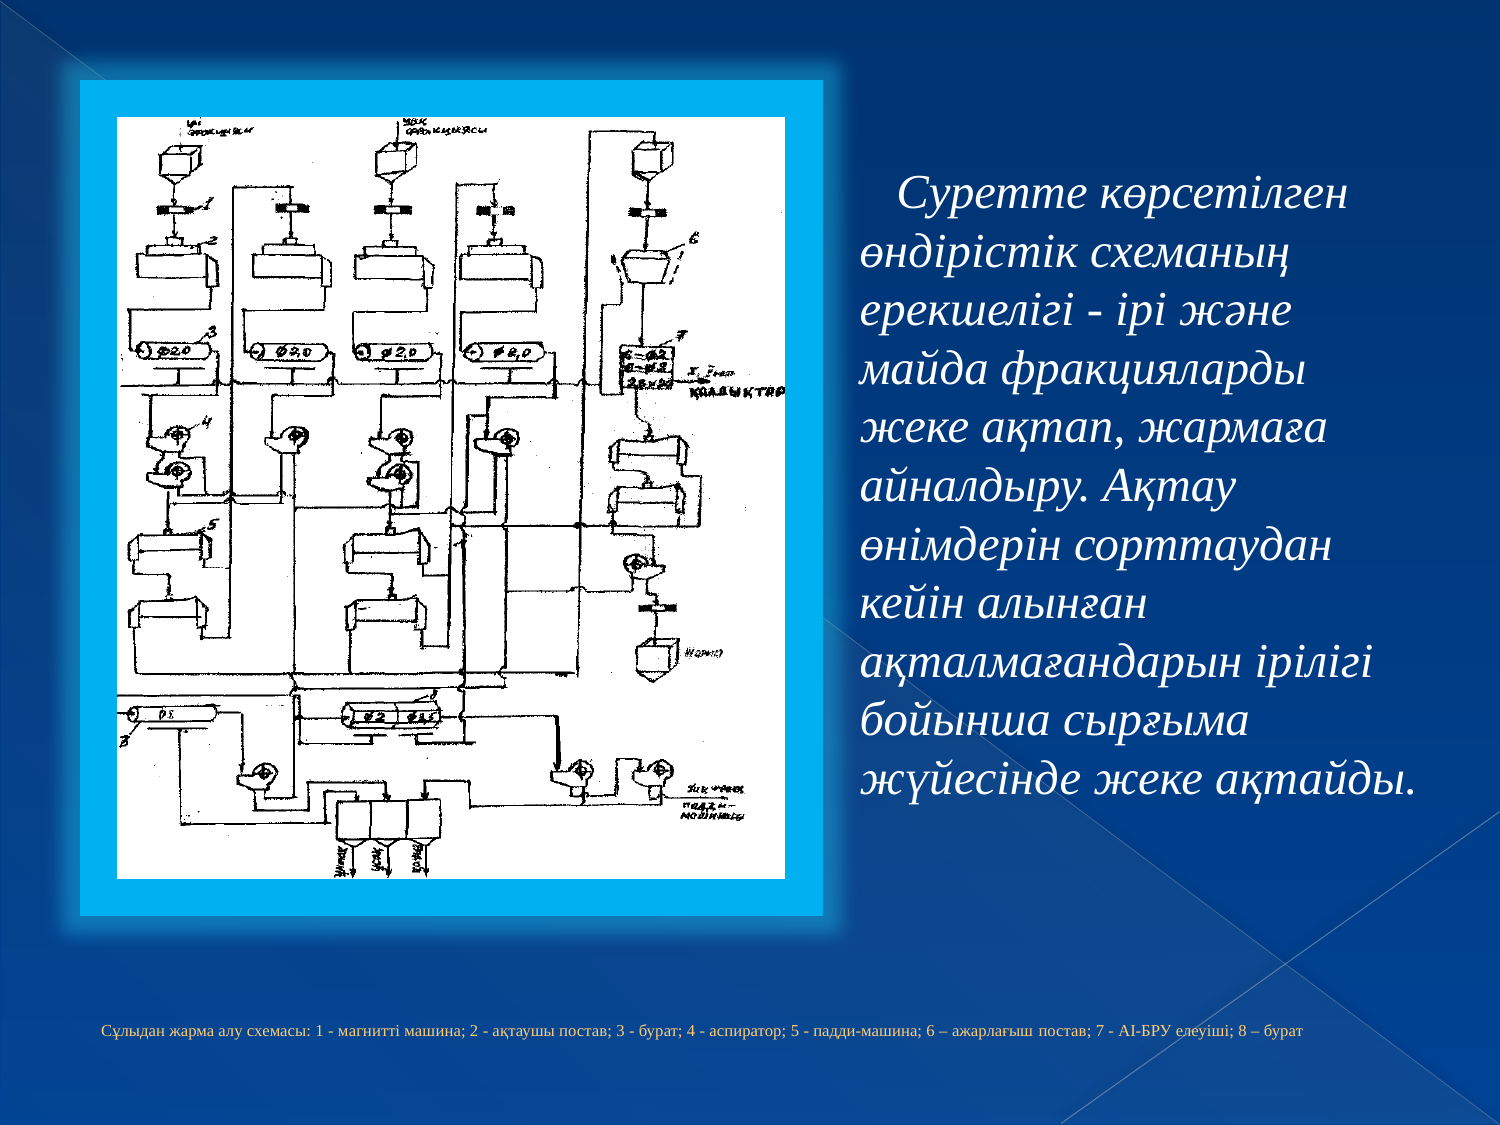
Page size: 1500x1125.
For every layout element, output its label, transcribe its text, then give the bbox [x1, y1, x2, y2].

title Сұлыдан жарма алу схемасы: 1 - магнитті машина; 2 - ақтаушы постав; 3 - бурат; 4 - аспиратор; 5 - падди-машина; 6 – ажарлағыш постав; 7 - АІ-БРУ елеуіші; 8 – бурат [82, 972, 1432, 1090]
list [116, 116, 786, 880]
list Суретте көрсетілген өндірістік схеманың ерекшелігі - ірі және майда фракцияларды жеке ақтап, жармаға айналдыру. Ақтау өнімдерін сорттаудан кейін алынған ақталмағандарын ірілігі бойынша сырғыма жүйесінде жеке ақтайды. [789, 152, 1436, 837]
